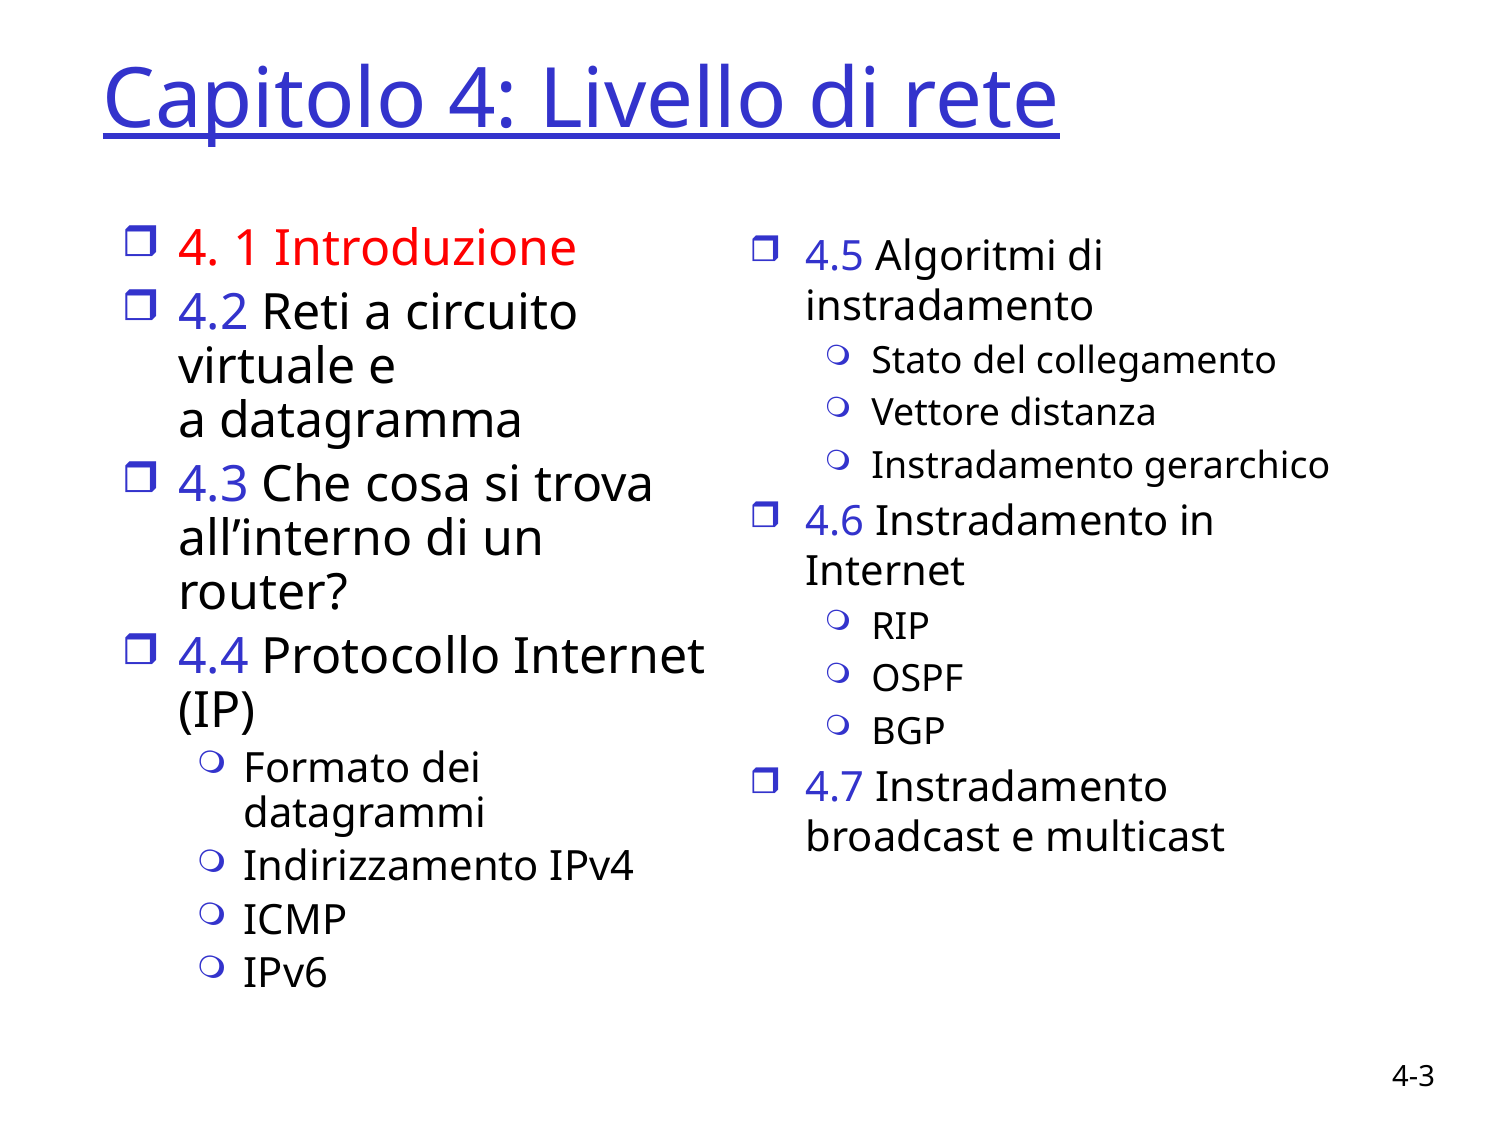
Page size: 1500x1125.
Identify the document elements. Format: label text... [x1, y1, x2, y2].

title Capitolo 4: Livello di rete [87, 0, 1363, 188]
slide_number 4-3 [1338, 1049, 1451, 1125]
list 4.5 Algoritmi di instradamento Stato del collegamento Vettore distanza Instradamento gerarchico 4.6 Instradamento in Internet RIP OSPF BGP 4.7 Instradamento broadcast e multicast [734, 220, 1360, 984]
text_box 4. 1 Introduzione 4.2 Reti a circuito virtuale e a datagramma 4.3 Che cosa si trova all’interno di un router? 4.4 Protocollo Internet (IP) Formato dei datagrammi Indirizzamento IPv4 ICMP IPv6 [107, 215, 732, 978]
